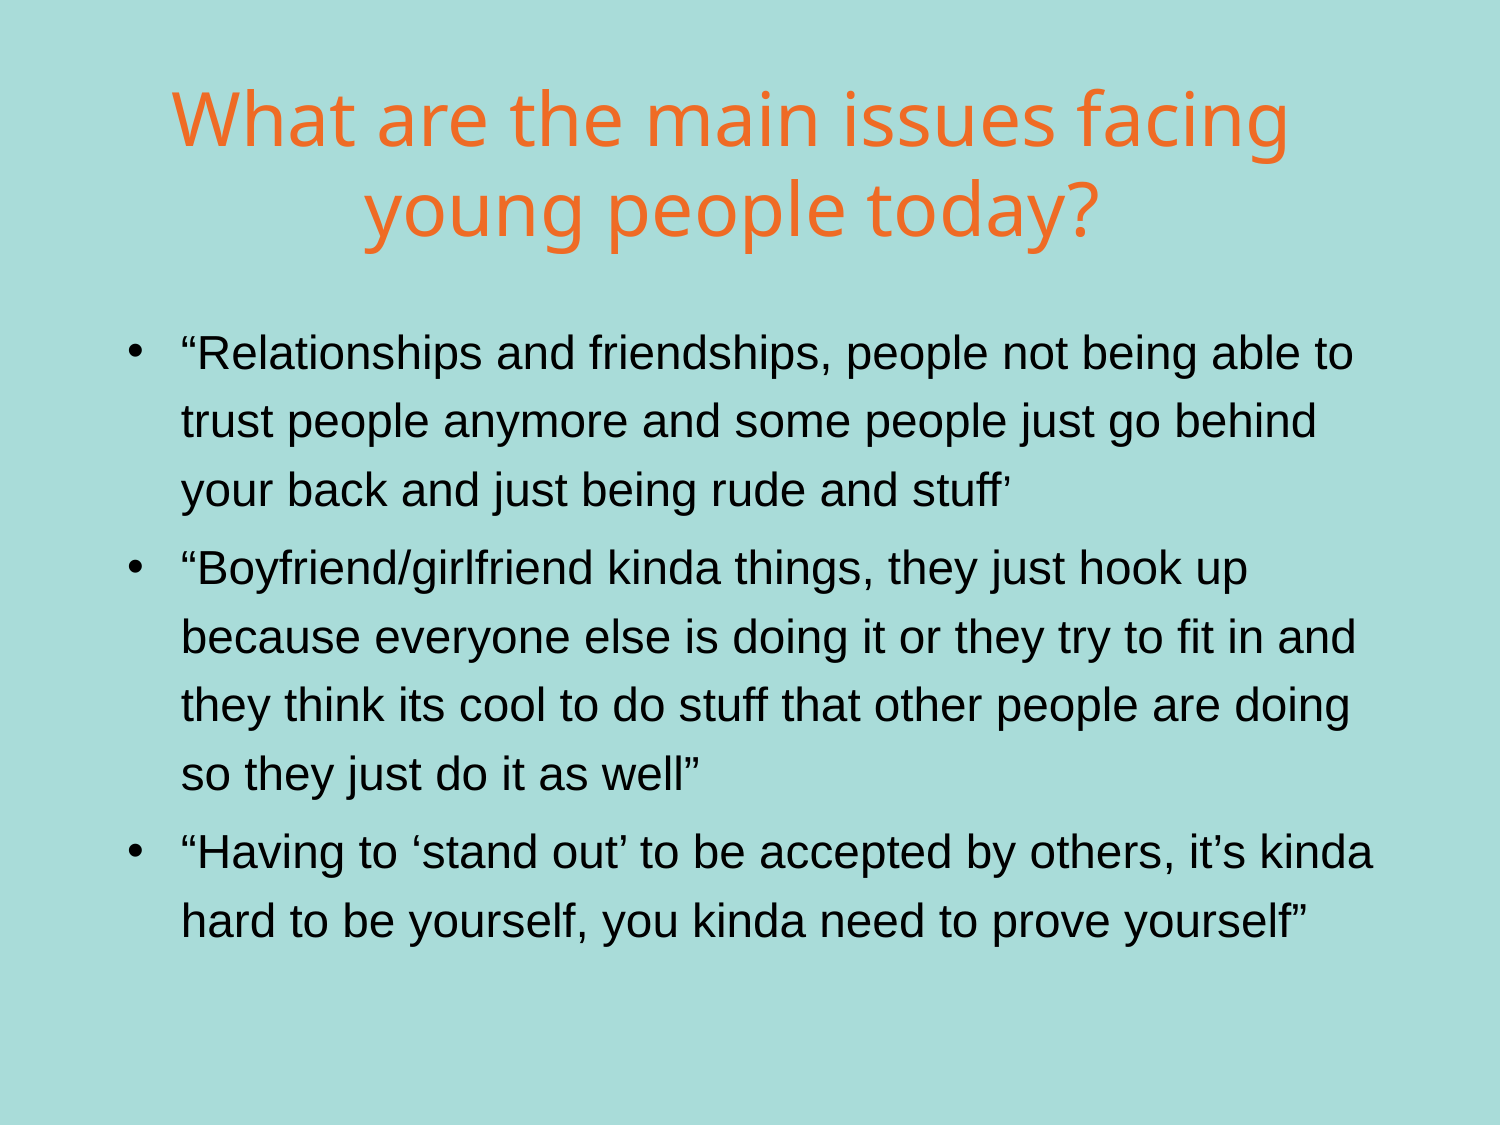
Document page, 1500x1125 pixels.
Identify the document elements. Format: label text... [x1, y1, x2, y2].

title What are the main issues facing young people today? [112, 90, 1353, 233]
list “Relationships and friendships, people not being able to trust people anymore and some people just go behind your back and just being rude and stuff’ “Boyfriend/girlfriend kinda things, they just hook up because everyone else is doing it or they try to fit in and they think its cool to do stuff that other people are doing so they just do it as well” “Having to ‘stand out’ to be accepted by others, it’s kinda hard to be yourself, you kinda need to prove yourself” [112, 302, 1400, 1005]
